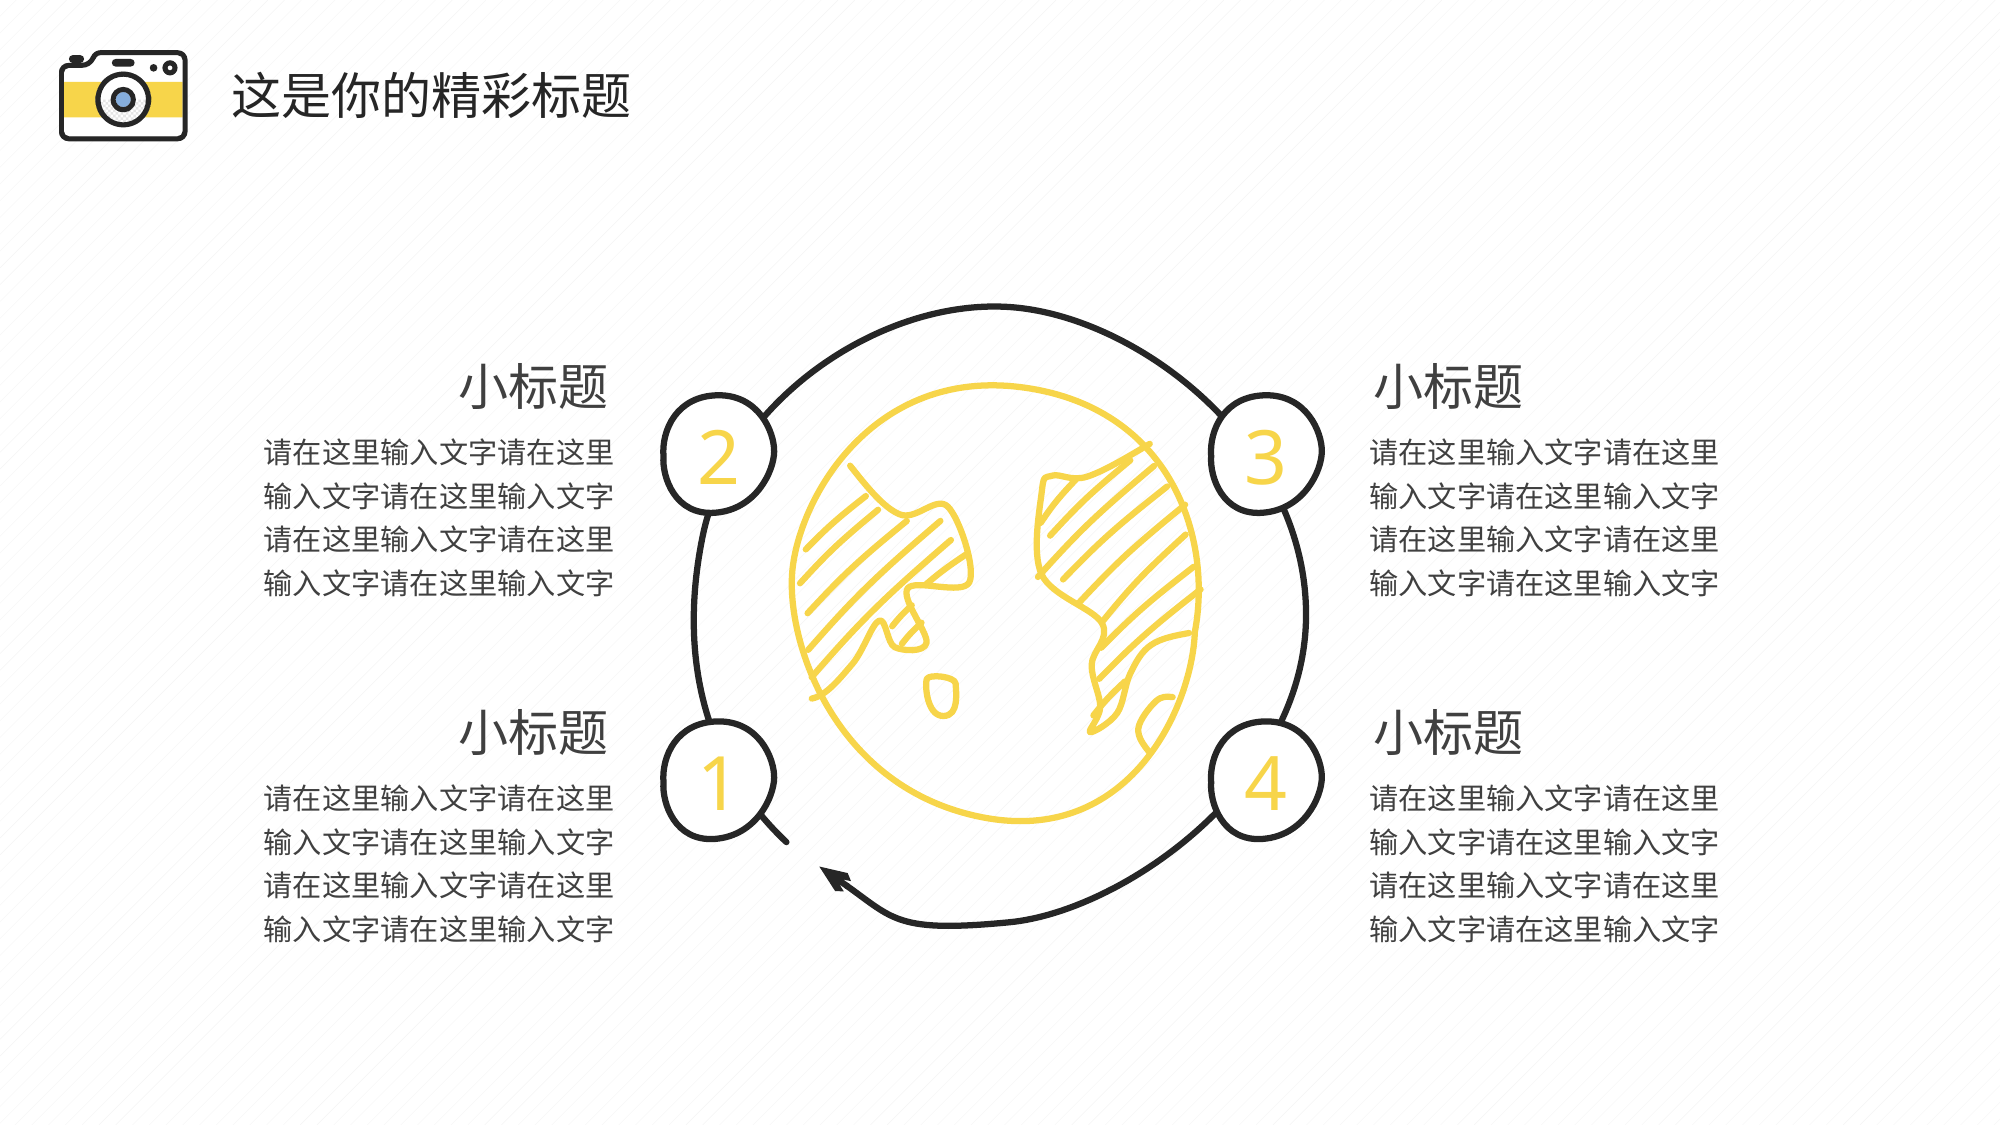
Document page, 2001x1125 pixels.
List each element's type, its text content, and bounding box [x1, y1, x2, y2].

text_box [793, 305, 1192, 386]
text_box 请在这里输入文字请在这里输入文字请在这里输入文字请在这里输入文字请在这里输入文字请在这里输入文字 [248, 418, 642, 608]
text_box 2 [662, 394, 776, 514]
text_box 请在这里输入文字请在这里输入文字请在这里输入文字请在这里输入文字请在这里输入文字请在这里输入文字 [248, 764, 642, 954]
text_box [1354, 347, 1748, 611]
text_box [1214, 484, 1308, 753]
picture [59, 49, 189, 141]
text_box 小标题 [443, 347, 624, 423]
text_box [1214, 406, 1222, 426]
text_box 1 [662, 720, 776, 841]
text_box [786, 386, 1214, 819]
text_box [1354, 693, 1748, 957]
text_box 3 [1214, 394, 1323, 514]
text_box 这是你的精彩标题 [217, 57, 689, 133]
text_box [692, 392, 1212, 927]
text_box 4 [1214, 720, 1323, 841]
text_box 小标题 [443, 693, 624, 769]
